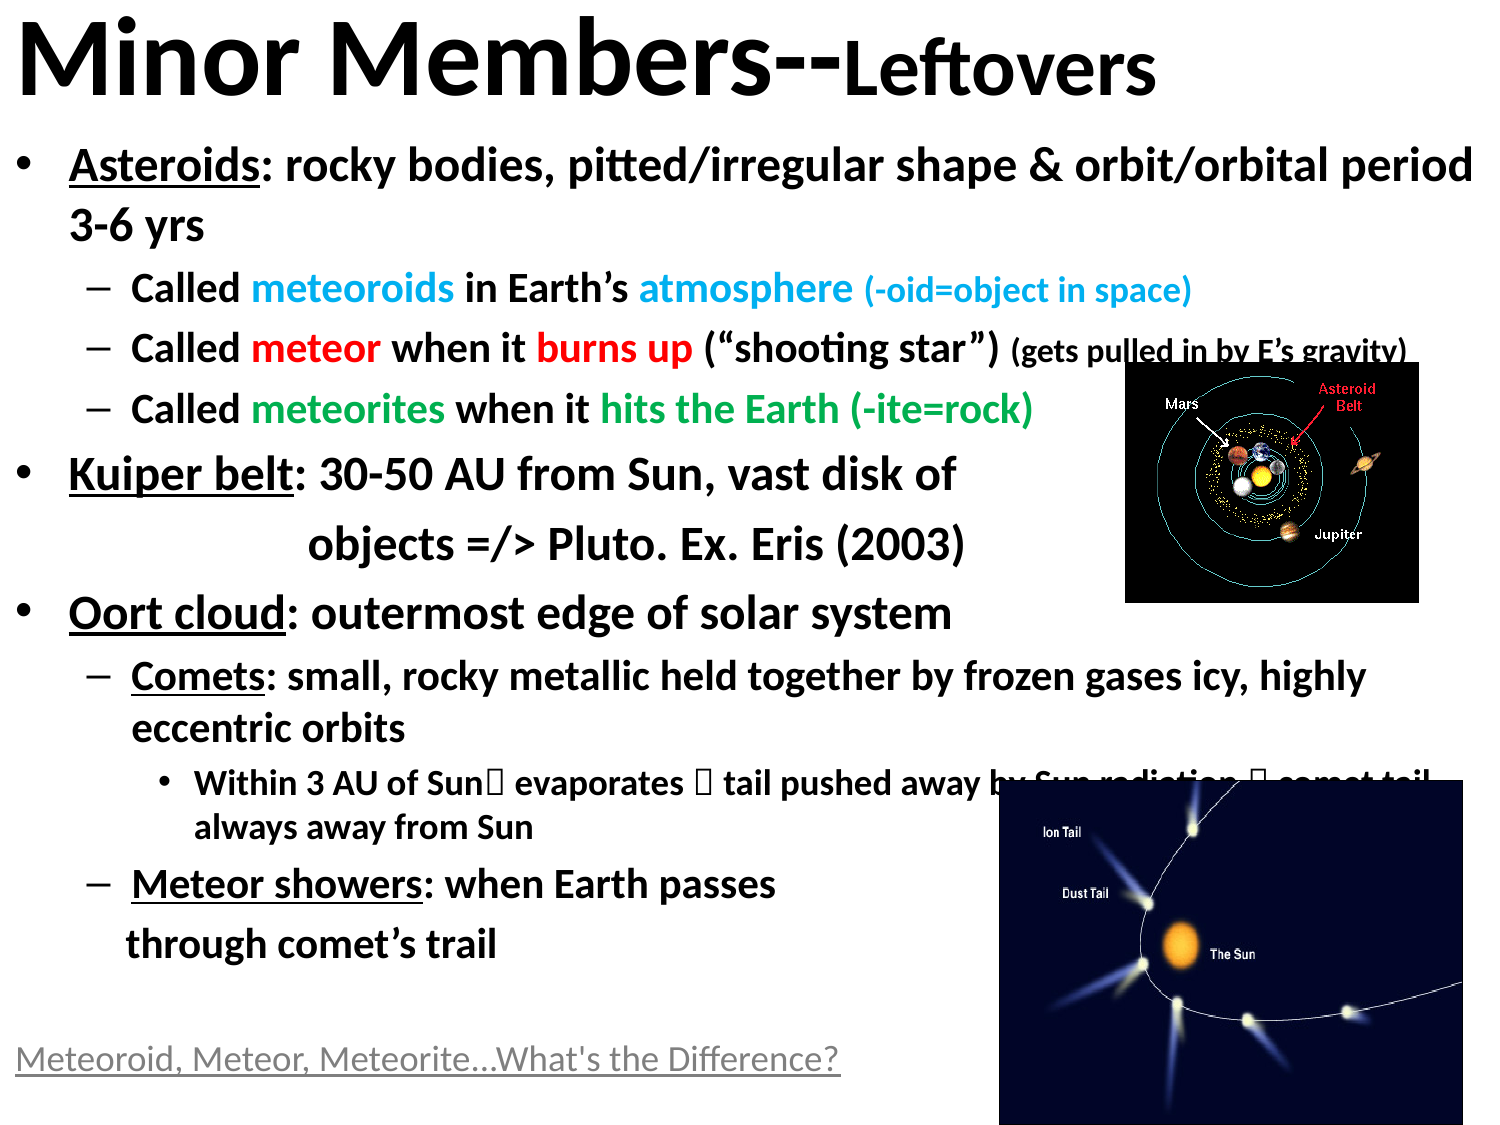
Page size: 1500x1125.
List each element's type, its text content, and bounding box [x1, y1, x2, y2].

picture [999, 780, 1463, 1125]
title Minor Members--Leftovers [0, 0, 1350, 100]
picture [1124, 362, 1419, 604]
list Asteroids: rocky bodies, pitted/irregular shape & orbit/orbital period 3-6 yrs Called meteoroids in Earth’s atmosphere (-oid=object in space) Called meteor when it burns up (“shooting star”) (gets pulled in by E’s gravity) Called meteorites when it hits the Earth (-ite=rock) Kuiper belt: 30-50 AU from Sun, vast disk of objects =/> Pluto. Ex. Eris (2003) Oort cloud: outermost edge of solar system Comets: small, rocky metallic held together by frozen gases icy, highly eccentric orbits Within 3 AU of Sun evaporates  tail pushed away by Sun radiation  comet tail always away from Sun Meteor showers: when Earth passes through comet’s trail Meteoroid, Meteor, Meteorite...What's the Difference? [0, 125, 1500, 1088]
